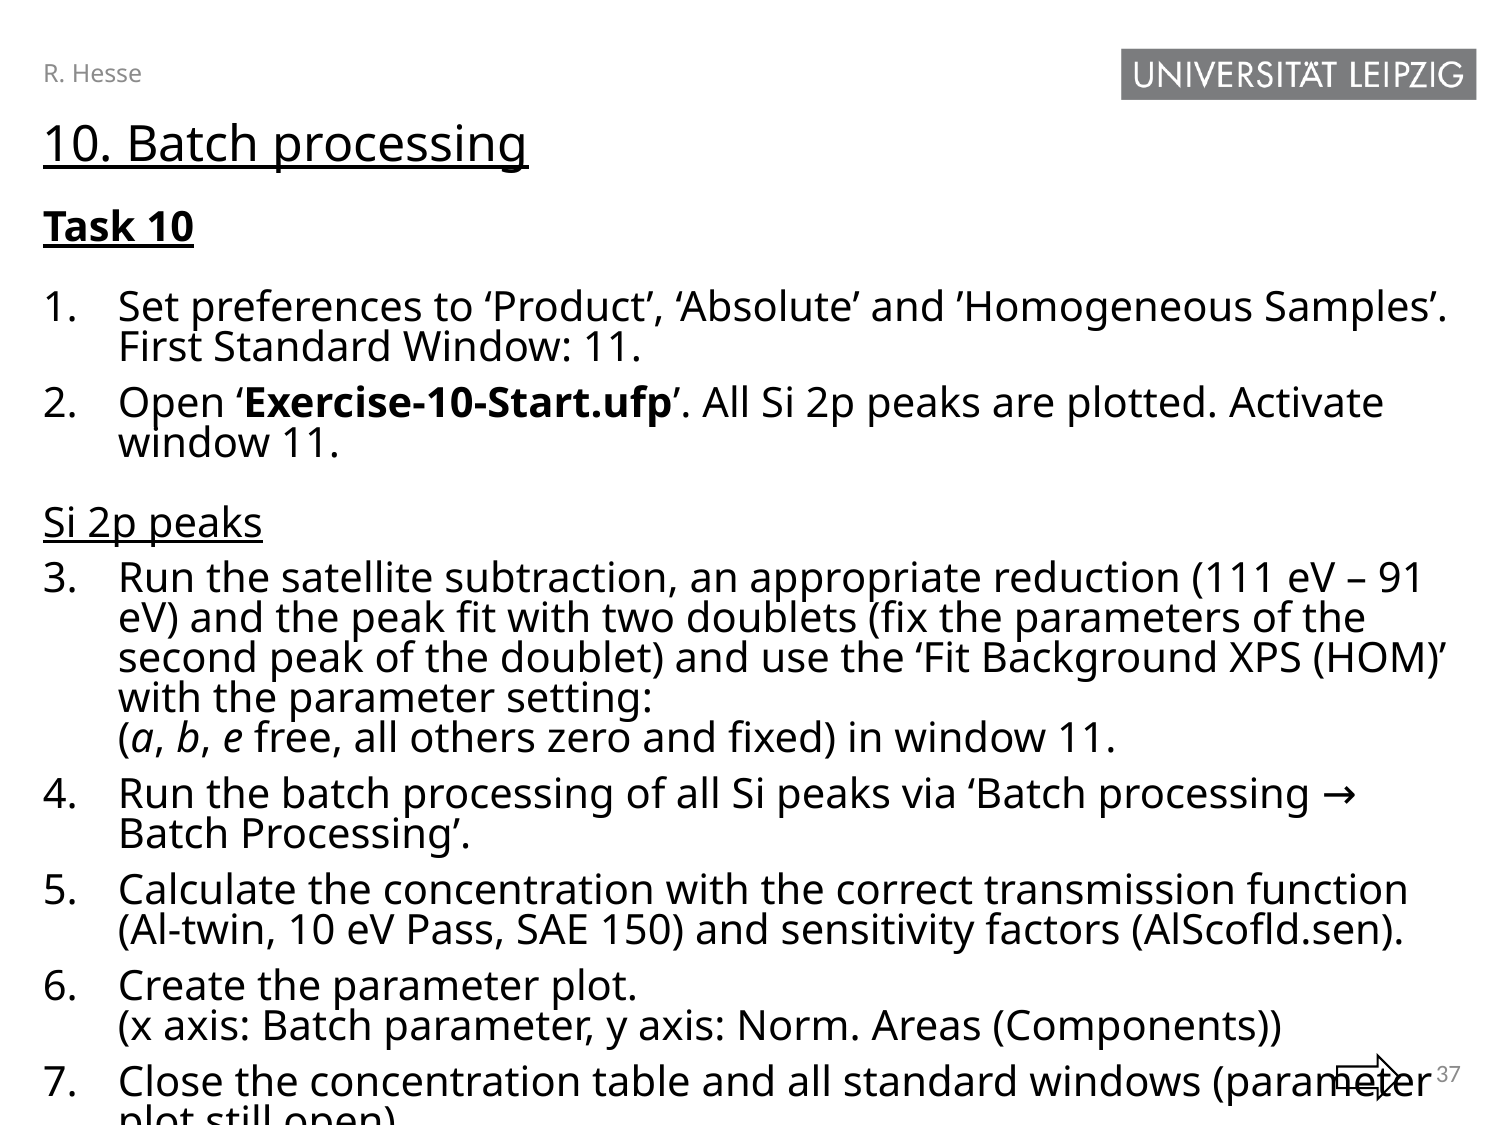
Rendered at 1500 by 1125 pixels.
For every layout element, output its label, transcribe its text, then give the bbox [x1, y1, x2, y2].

text_box [1336, 1053, 1401, 1102]
slide_number 37 [1291, 1042, 1477, 1103]
text_box Task 10 Set preferences to ‘Product’, ‘Absolute’ and ’Homogeneous Samples’. First Standard Window: 11. Open ‘Exercise-10-Start.ufp’. All Si 2p peaks are plotted. Activate window 11. Si 2p peaks Run the satellite subtraction, an appropriate reduction (111 eV – 91 eV) and the peak fit with two doublets (fix the parameters of the second peak of the doublet) and use the ‘Fit Background XPS (HOM)’ with the parameter setting: (a, b, e free, all others zero and fixed) in window 11. Run the batch processing of all Si peaks via ‘Batch processing → Batch Processing’. Calculate the concentration with the correct transmission function (Al-twin, 10 eV Pass, SAE 150) and sensitivity factors (AlScofld.sen). Create the parameter plot. (x axis: Batch parameter, y axis: Norm. Areas (Components)) Close the concentration table and all standard windows (parameter plot still open). [28, 201, 1477, 1125]
text_box 10. Batch processing [28, 104, 1477, 179]
picture [1410, 48, 1477, 100]
footer R. Hesse [28, 44, 1410, 104]
